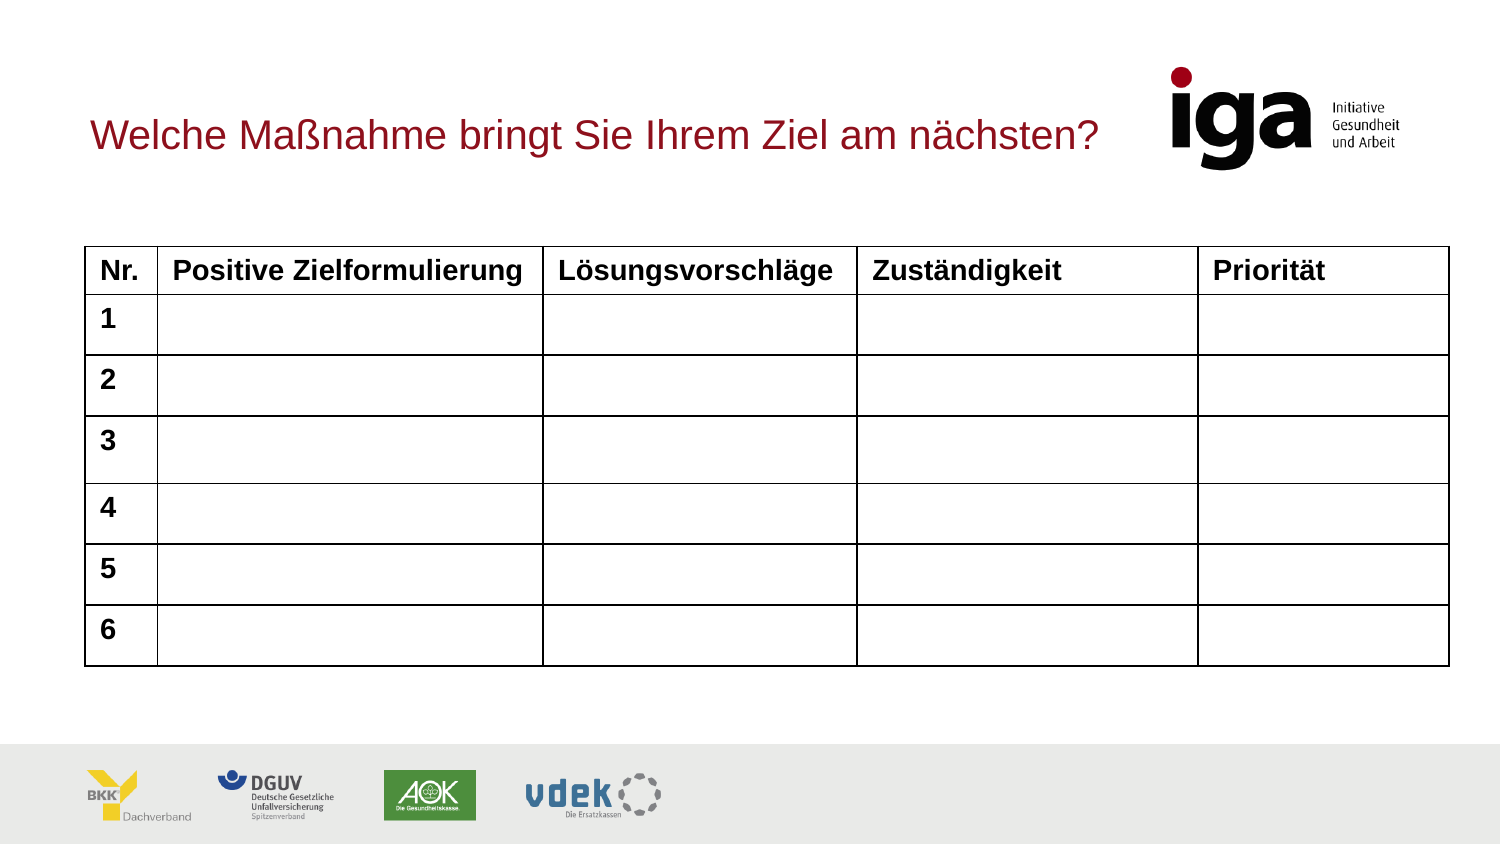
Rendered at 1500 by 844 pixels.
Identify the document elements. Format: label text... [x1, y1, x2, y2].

table_cell [158, 606, 542, 665]
table_header Nr. [86, 247, 157, 294]
table_header Zuständigkeit [858, 247, 1197, 294]
table_cell 5 [86, 545, 157, 604]
table_cell 4 [86, 484, 157, 543]
table_cell [858, 545, 1197, 604]
table_cell 3 [86, 417, 157, 483]
table_cell [544, 417, 856, 483]
table_cell [1199, 606, 1448, 665]
table_cell [158, 356, 542, 415]
table_cell [1199, 356, 1448, 415]
table_cell 6 [86, 606, 157, 665]
table_cell [858, 417, 1197, 483]
table_header Priorität [1199, 247, 1448, 294]
table_cell [858, 356, 1197, 415]
table_cell [544, 606, 856, 665]
table_header Positive Zielformulierung [158, 247, 542, 294]
table_cell [544, 295, 856, 354]
table_cell [158, 545, 542, 604]
table_cell 2 [86, 356, 157, 415]
table_cell [158, 484, 542, 543]
table_cell [544, 356, 856, 415]
table_cell [1199, 545, 1448, 604]
table_cell [858, 606, 1197, 665]
table_cell [544, 484, 856, 543]
table_cell [1199, 295, 1448, 354]
table_cell [858, 295, 1197, 354]
table_cell [544, 545, 856, 604]
table_cell [858, 484, 1197, 543]
table_cell [1199, 484, 1448, 543]
table_cell [1199, 417, 1448, 483]
table_cell [158, 417, 542, 483]
table_cell [158, 295, 542, 354]
title Welche Maßnahme bringt Sie Ihrem Ziel am nächsten? [75, 100, 1123, 188]
table_cell 1 [86, 295, 157, 354]
table_header Lösungsvorschläge [544, 247, 856, 294]
